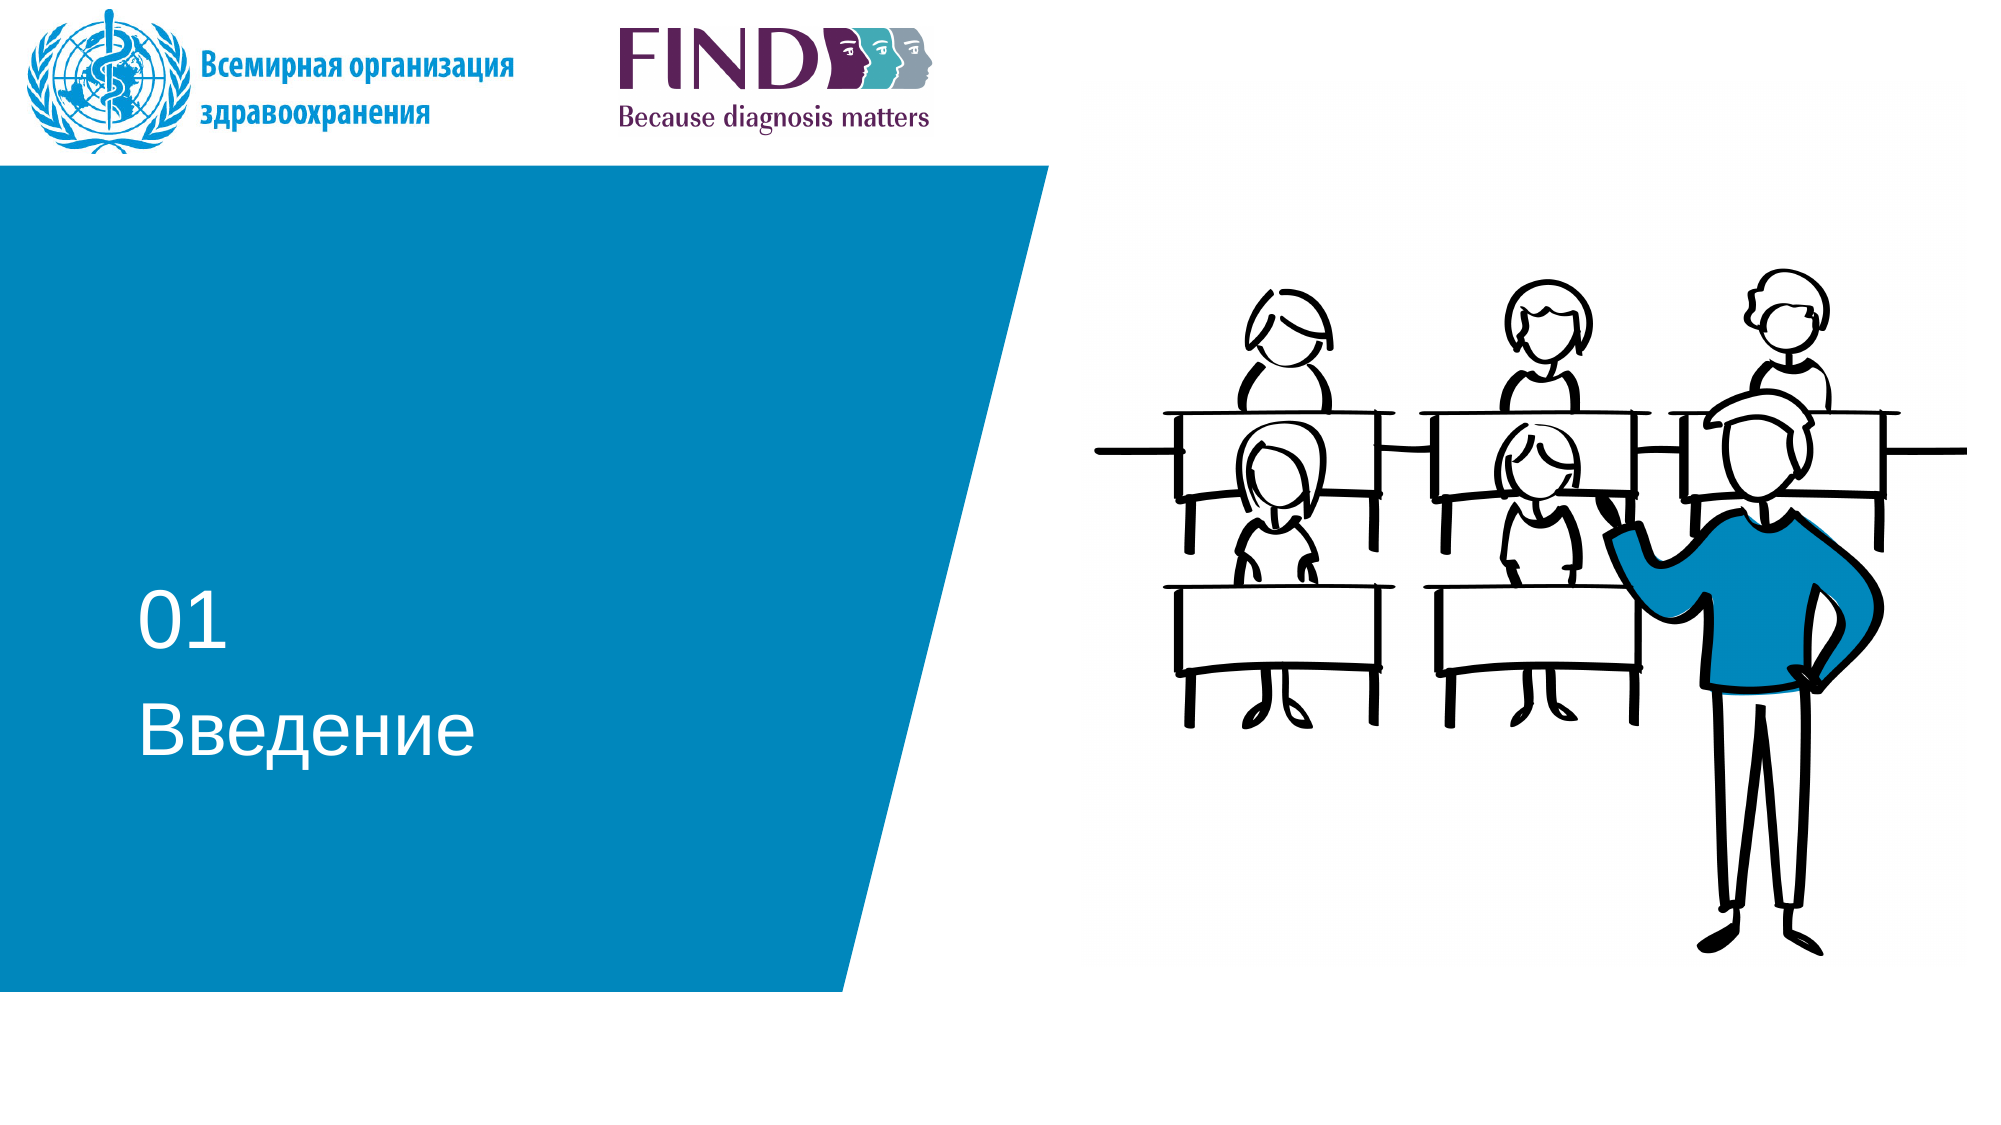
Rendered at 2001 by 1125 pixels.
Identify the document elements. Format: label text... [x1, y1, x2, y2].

picture [110, 61, 119, 66]
picture [59, 97, 75, 115]
picture [72, 23, 105, 43]
picture [143, 41, 163, 76]
picture [78, 80, 91, 99]
picture [66, 49, 84, 76]
picture [98, 38, 105, 44]
picture [80, 42, 87, 52]
picture [1081, 81, 1967, 967]
picture [128, 58, 141, 76]
picture [66, 80, 74, 91]
picture [97, 63, 109, 98]
title 01 [137, 184, 891, 667]
picture [97, 145, 121, 154]
picture [78, 46, 108, 76]
picture [55, 80, 65, 91]
picture [113, 36, 124, 53]
picture [55, 41, 75, 76]
picture [73, 97, 147, 132]
subtitle Введение [137, 691, 793, 863]
picture [618, 26, 934, 137]
picture [27, 9, 515, 154]
picture [136, 53, 152, 76]
picture [89, 82, 99, 91]
picture [130, 80, 141, 98]
picture [27, 78, 31, 88]
